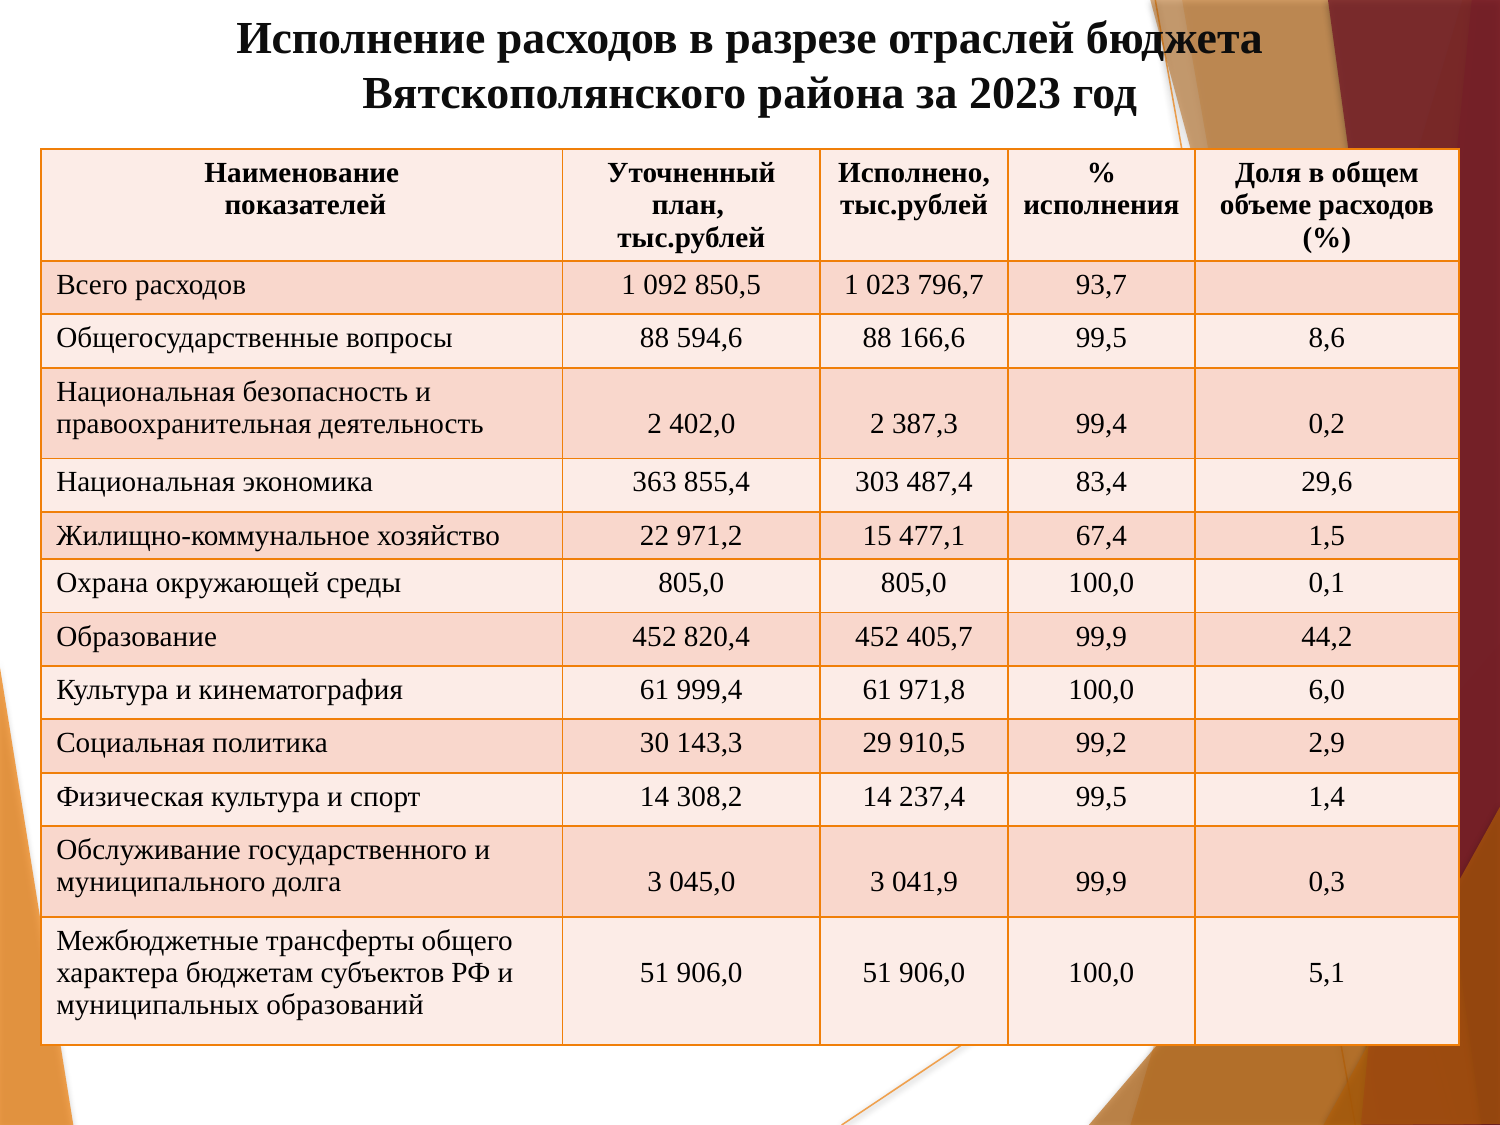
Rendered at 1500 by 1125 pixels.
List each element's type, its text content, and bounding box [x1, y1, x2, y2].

table_cell [1196, 262, 1458, 313]
table_cell 0,3 [1196, 827, 1458, 916]
table_cell 452 405,7 [821, 613, 1007, 665]
table_cell 1 023 796,7 [821, 262, 1007, 313]
table_header % исполнения [1009, 150, 1194, 260]
table_cell Обслуживание государственного и муниципального долга [42, 827, 562, 916]
table_cell Жилищно-коммунальное хозяйство [42, 513, 562, 558]
table_cell Всего расходов [42, 262, 562, 313]
table_cell 15 477,1 [821, 513, 1007, 558]
table_cell 2 387,3 [821, 369, 1007, 458]
table_cell 805,0 [821, 560, 1007, 612]
table_cell Общегосударственные вопросы [42, 315, 562, 367]
table_cell 5,1 [1196, 918, 1458, 1044]
slide_number 13 [1057, 1046, 1142, 1051]
table_cell 1,5 [1196, 513, 1458, 558]
table_cell Национальная безопасность и правоохранительная деятельность [42, 369, 562, 458]
table_cell 99,4 [1009, 369, 1194, 458]
table_cell Межбюджетные трансферты общего характера бюджетам субъектов РФ и муниципальных образований [42, 918, 562, 1044]
table_cell 99,9 [1009, 827, 1194, 916]
table_cell 88 166,6 [821, 315, 1007, 367]
table_cell 88 594,6 [563, 315, 819, 367]
table_cell 100,0 [1009, 918, 1194, 1044]
table_cell 805,0 [563, 560, 819, 612]
table_cell 363 855,4 [563, 459, 819, 511]
table_cell 0,1 [1196, 560, 1458, 612]
table_cell 67,4 [1009, 513, 1194, 558]
table_cell 14 237,4 [821, 774, 1007, 825]
table_cell 83,4 [1009, 459, 1194, 511]
table_cell 6,0 [1196, 667, 1458, 718]
table_cell 51 906,0 [563, 918, 819, 1044]
title Исполнение расходов в разрезе отраслей бюджета Вятскополянского района за 2023 год [75, 0, 1425, 130]
table_cell Культура и кинематография [42, 667, 562, 718]
table_cell 93,7 [1009, 262, 1194, 313]
table_cell 22 971,2 [563, 513, 819, 558]
table_cell Национальная экономика [42, 459, 562, 511]
table_cell Физическая культура и спорт [42, 774, 562, 825]
table_cell 2 402,0 [563, 369, 819, 458]
table_cell 100,0 [1009, 667, 1194, 718]
table_cell 3 045,0 [563, 827, 819, 916]
table_cell 100,0 [1009, 560, 1194, 612]
table_cell 61 999,4 [563, 667, 819, 718]
table_cell 29 910,5 [821, 720, 1007, 772]
table_cell 29,6 [1196, 459, 1458, 511]
table_cell Охрана окружающей среды [42, 560, 562, 612]
table_cell Образование [42, 613, 562, 665]
table_cell 303 487,4 [821, 459, 1007, 511]
table_cell 51 906,0 [821, 918, 1007, 1044]
table_cell 1,4 [1196, 774, 1458, 825]
table_cell 99,2 [1009, 720, 1194, 772]
table_cell 61 971,8 [821, 667, 1007, 718]
table_cell 1 092 850,5 [563, 262, 819, 313]
table_cell 3 041,9 [821, 827, 1007, 916]
table_cell 0,2 [1196, 369, 1458, 458]
table_cell 452 820,4 [563, 613, 819, 665]
table_cell 2,9 [1196, 720, 1458, 772]
table_cell Социальная политика [42, 720, 562, 772]
table_header Уточненный план, тыс.рублей [563, 150, 819, 260]
table_cell 30 143,3 [563, 720, 819, 772]
table_header Исполнено, тыс.рублей [821, 150, 1007, 260]
table_cell 99,5 [1009, 315, 1194, 367]
table_cell 99,9 [1009, 613, 1194, 665]
table_cell 8,6 [1196, 315, 1458, 367]
table_cell 99,5 [1009, 774, 1194, 825]
table_header Доля в общем объеме расходов (%) [1196, 150, 1458, 260]
table_header Наименование показателей [42, 150, 562, 260]
table_cell 14 308,2 [563, 774, 819, 825]
table_cell 44,2 [1196, 613, 1458, 665]
